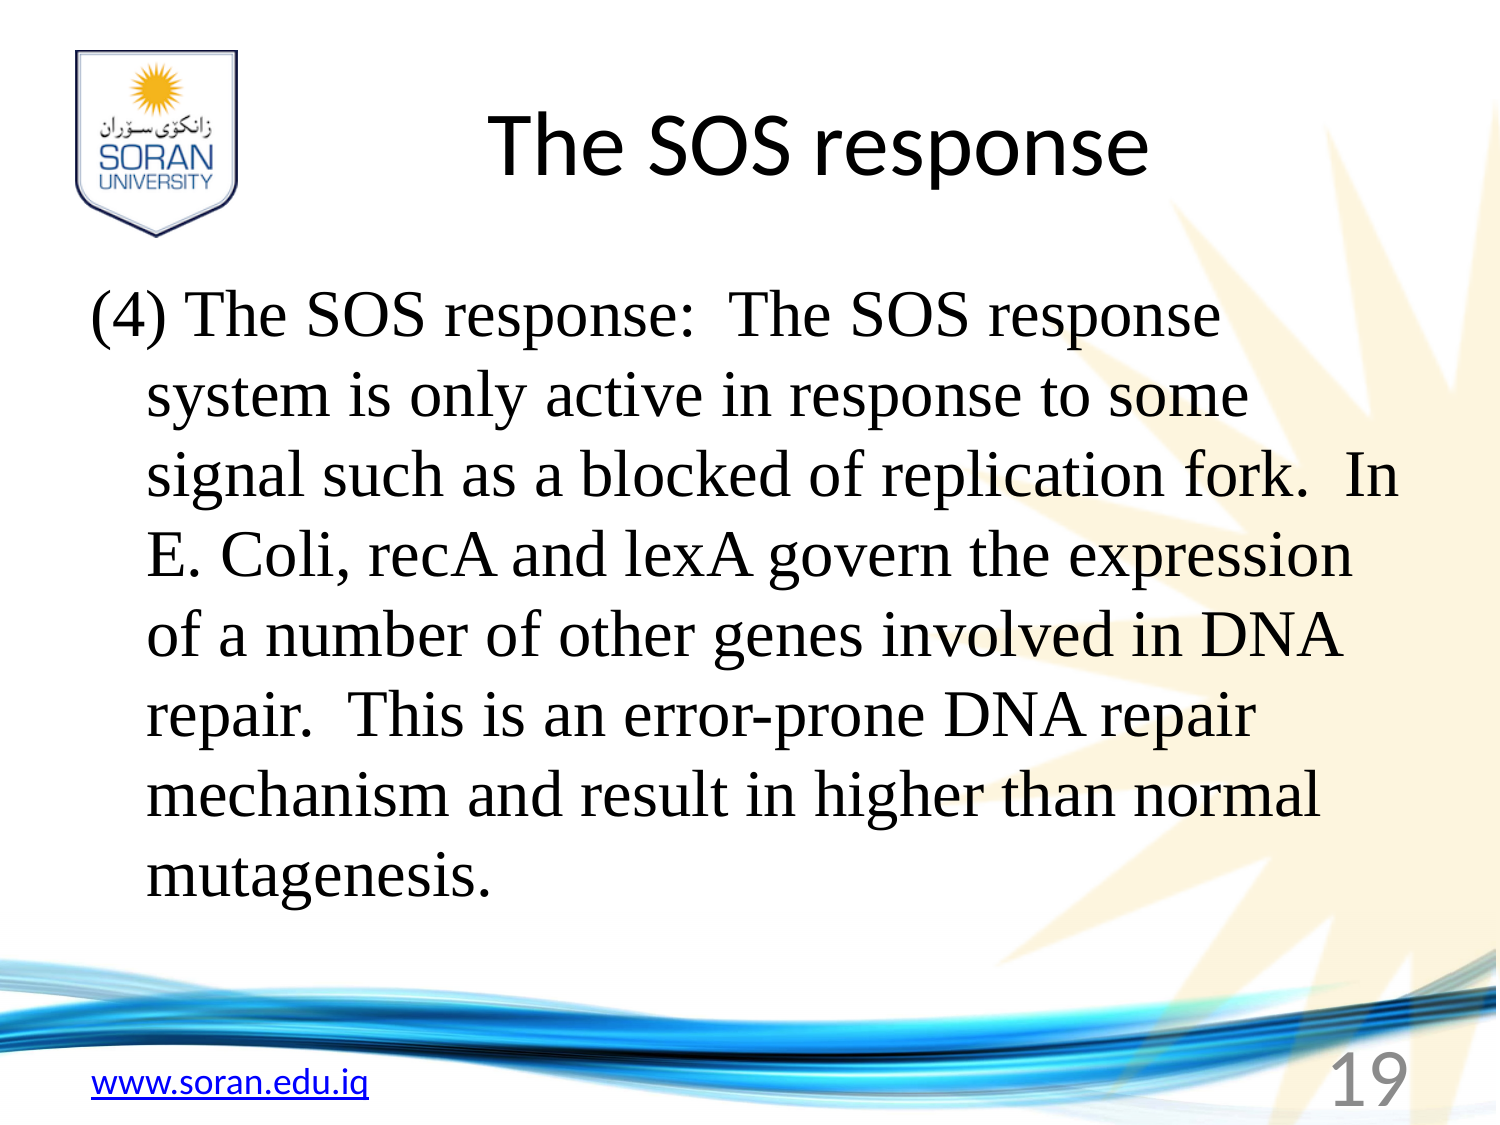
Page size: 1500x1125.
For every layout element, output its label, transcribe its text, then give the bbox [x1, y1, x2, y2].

picture [0, 99, 1500, 1125]
picture [75, 233, 238, 238]
slide_number 19 [1074, 1042, 1425, 1103]
list (4) The SOS response: The SOS response system is only active in response to some signal such as a blocked of replication fork. In E. Coli, recA and lexA govern the expression of a number of other genes involved in DNA repair. This is an error-prone DNA repair mechanism and result in higher than normal mutagenesis. [75, 262, 1425, 1005]
title The SOS response [75, 45, 1425, 233]
